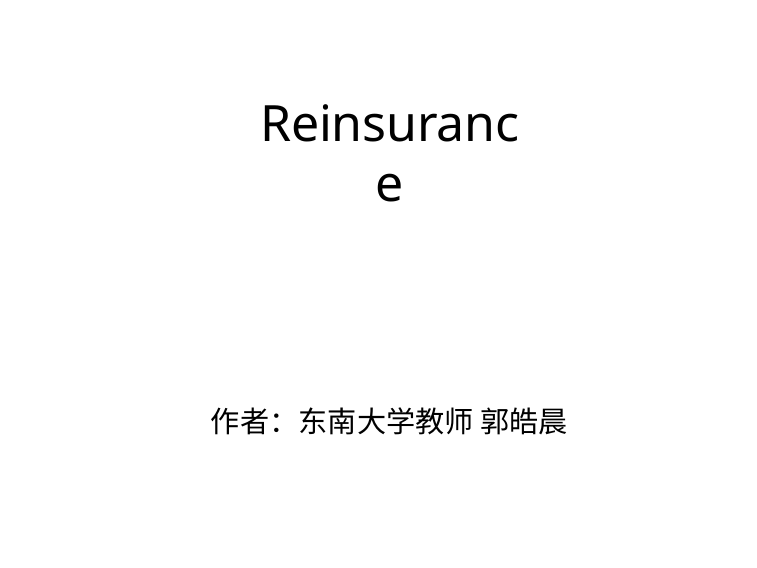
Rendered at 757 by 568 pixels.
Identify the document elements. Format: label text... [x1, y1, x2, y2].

text_box 作者：东南大学教师 郭皓晨 [196, 396, 584, 446]
title Reinsurance [258, 79, 522, 212]
